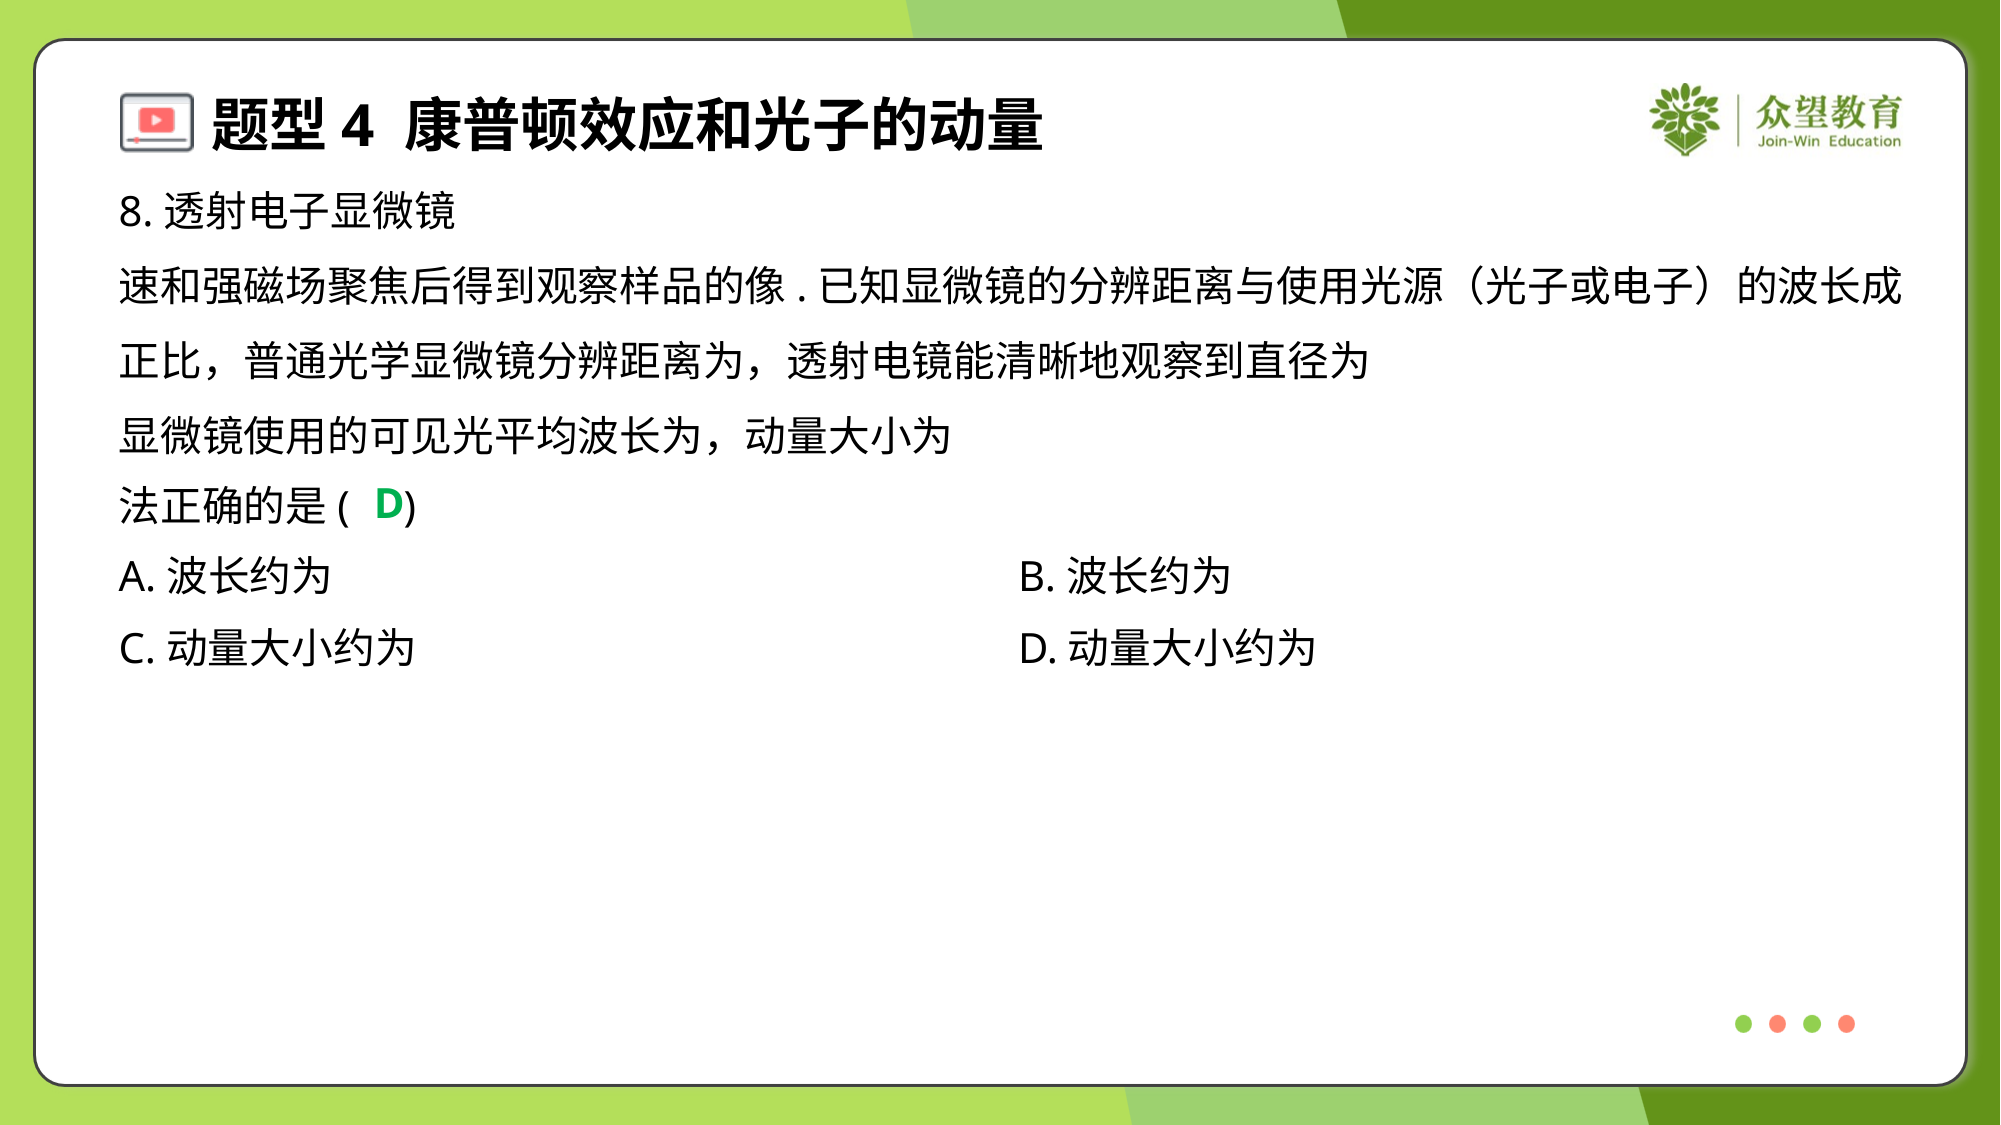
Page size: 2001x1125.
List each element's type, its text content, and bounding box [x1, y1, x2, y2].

text_box D [357, 456, 421, 521]
picture [0, 0, 2000, 1125]
